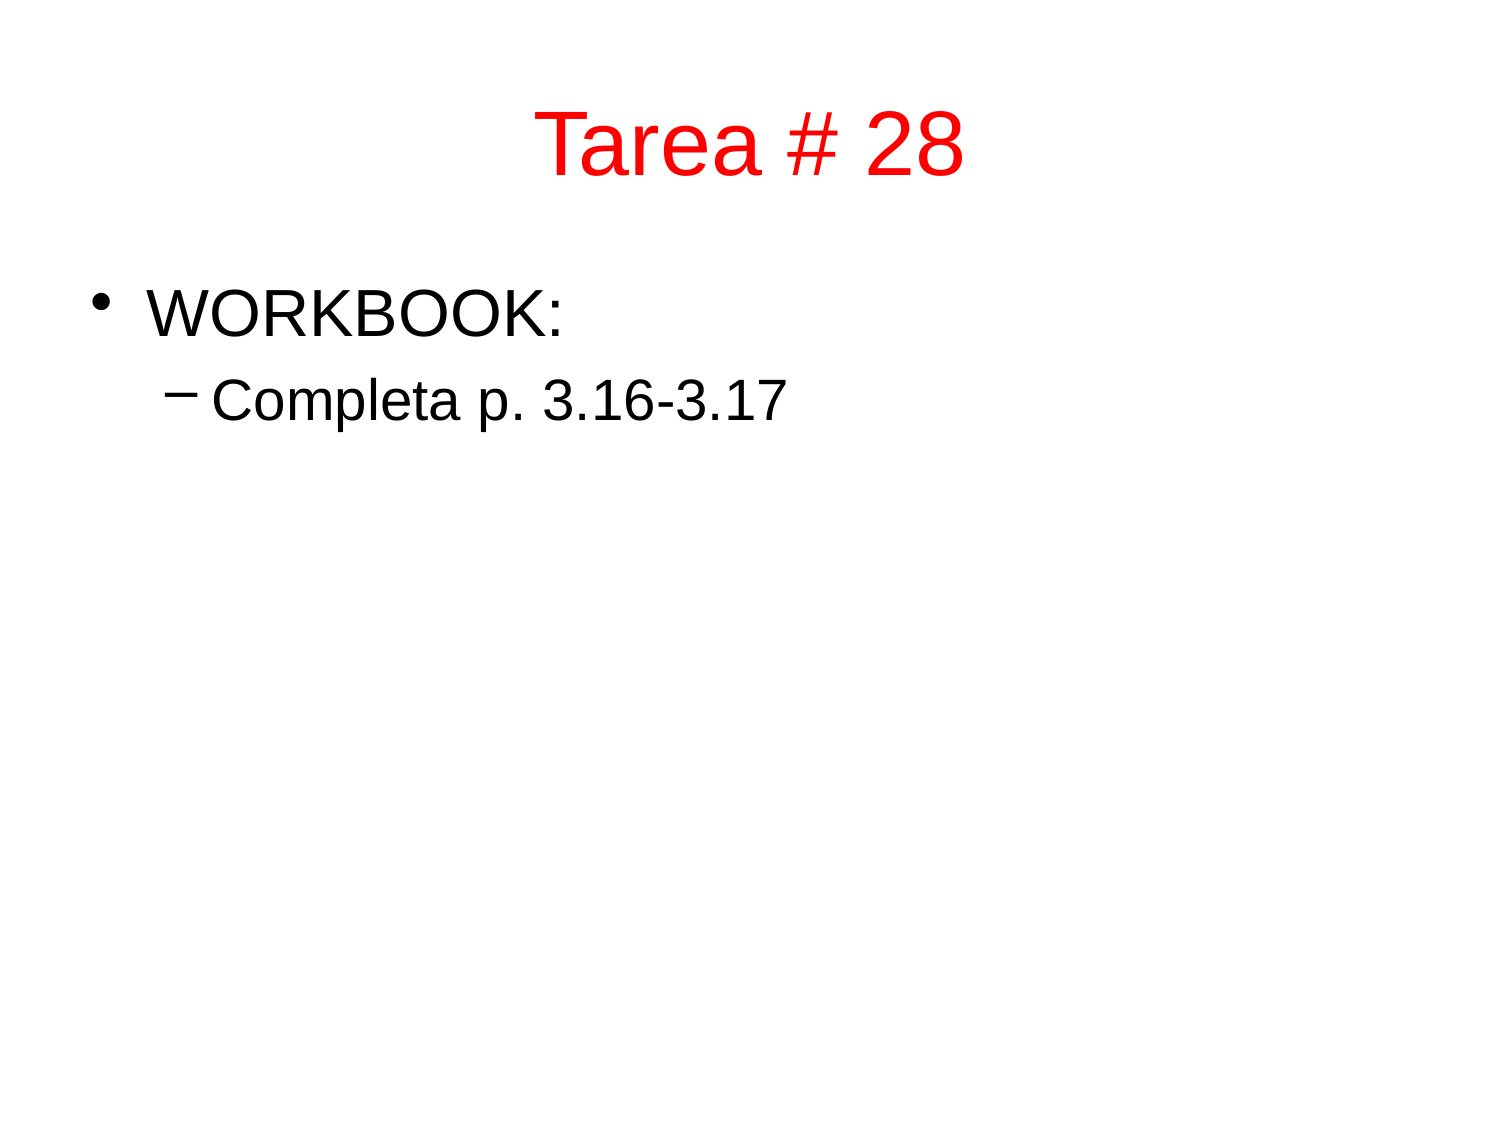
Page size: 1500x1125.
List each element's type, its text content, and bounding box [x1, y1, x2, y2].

title Tarea # 28 [75, 45, 1425, 233]
list WORKBOOK: Completa p. 3.16-3.17 [75, 262, 1425, 1005]
